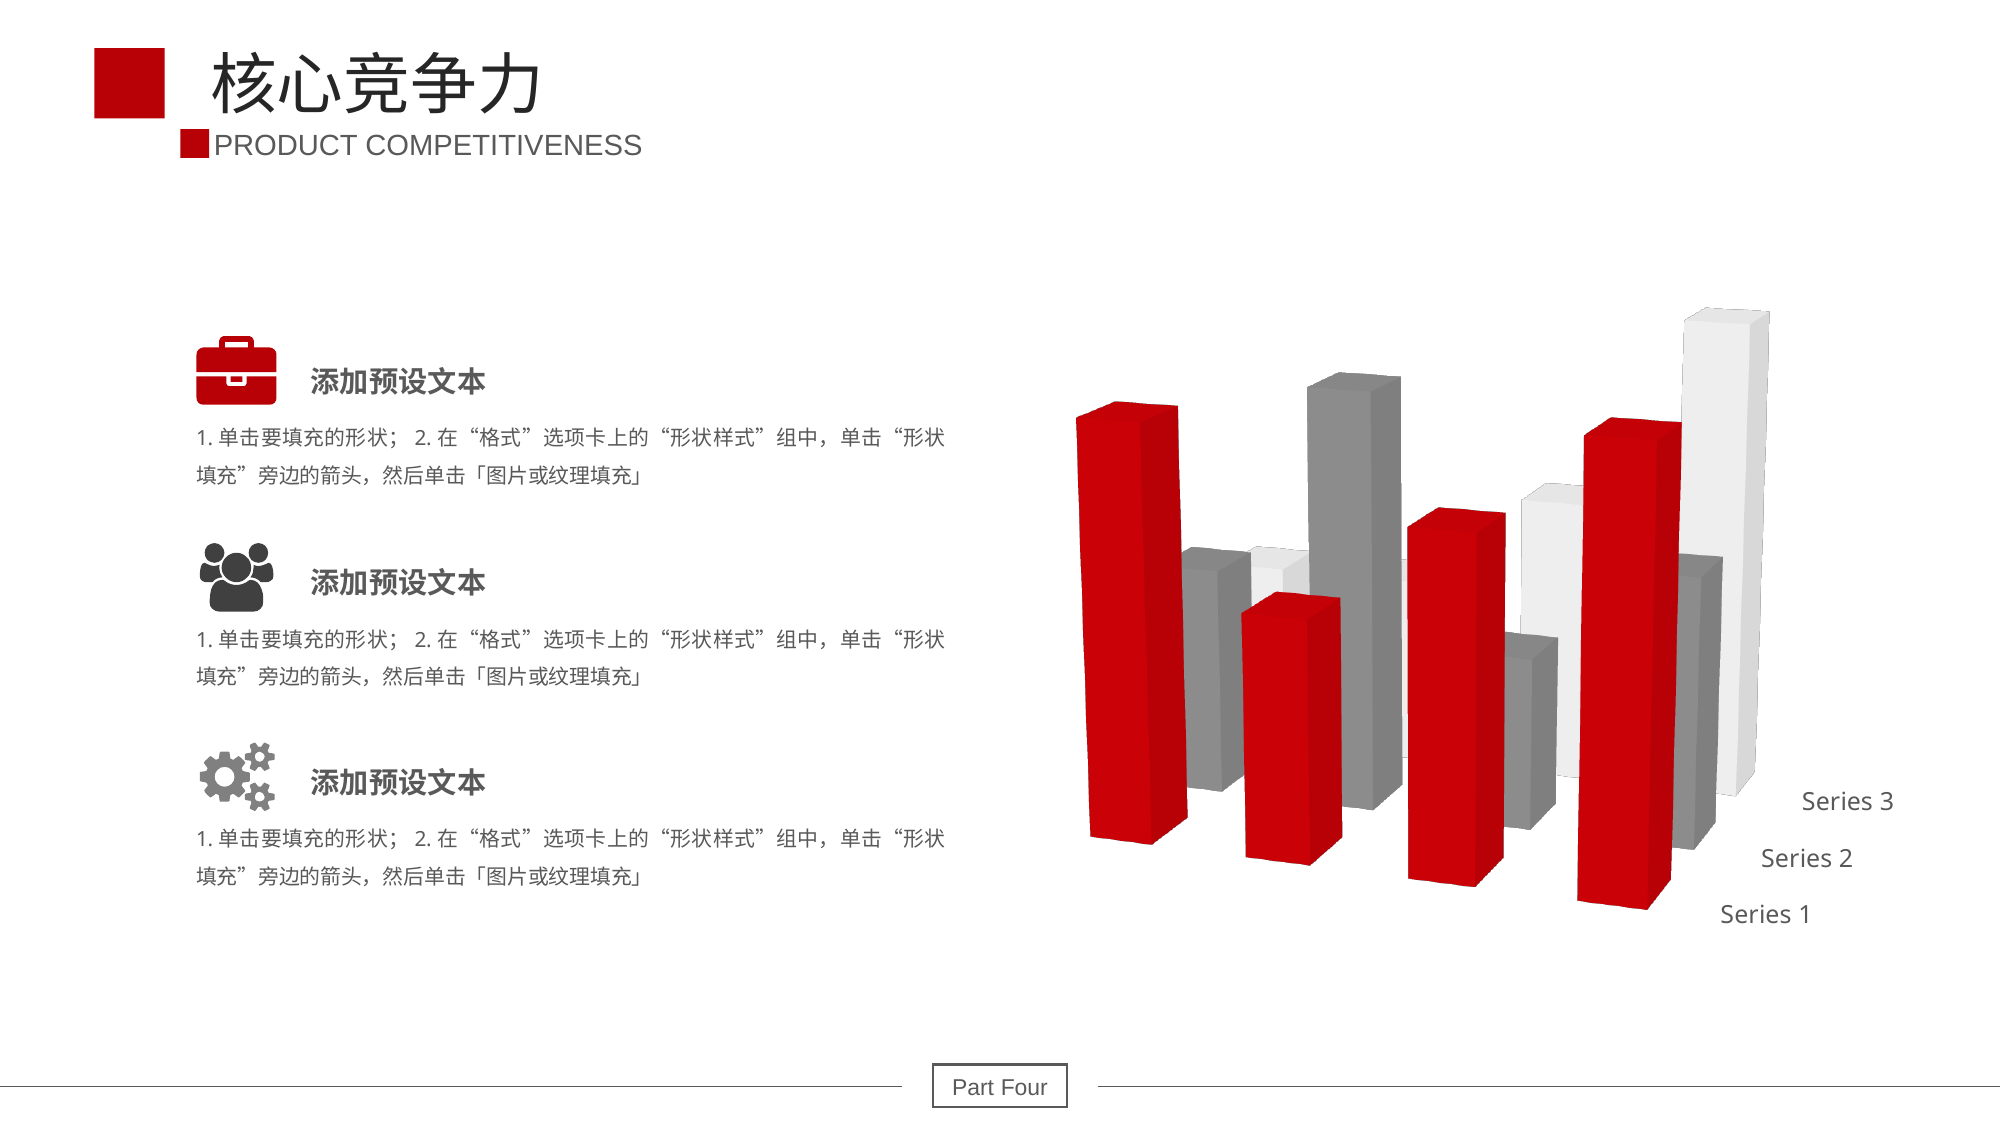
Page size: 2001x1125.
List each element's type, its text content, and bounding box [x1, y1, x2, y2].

text_box 添加预设文本 [295, 547, 502, 606]
text_box 添加预设文本 [295, 746, 502, 806]
chart [975, 259, 1924, 948]
text_box PRODUCT COMPETITIVENESS [199, 118, 659, 169]
text_box 添加预设文本 [295, 345, 502, 405]
text_box [93, 47, 166, 119]
text_box [196, 376, 277, 405]
text_box 1.单击要填充的形状；2.在“格式”选项卡上的“形状样式”组中，单击“形状填充”旁边的箭头，然后单击「图片或纹理填充」 [181, 405, 961, 495]
text_box 核心竞争力 [195, 34, 647, 128]
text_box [0, 1064, 2000, 1108]
text_box 1.单击要填充的形状；2.在“格式”选项卡上的“形状样式”组中，单击“形状填充”旁边的箭头，然后单击「图片或纹理填充」 [181, 606, 961, 697]
text_box [179, 128, 199, 159]
text_box [199, 742, 275, 812]
text_box 1.单击要填充的形状；2.在“格式”选项卡上的“形状样式”组中，单击“形状填充”旁边的箭头，然后单击「图片或纹理填充」 [181, 806, 961, 896]
text_box [196, 336, 277, 373]
text_box [199, 543, 274, 612]
